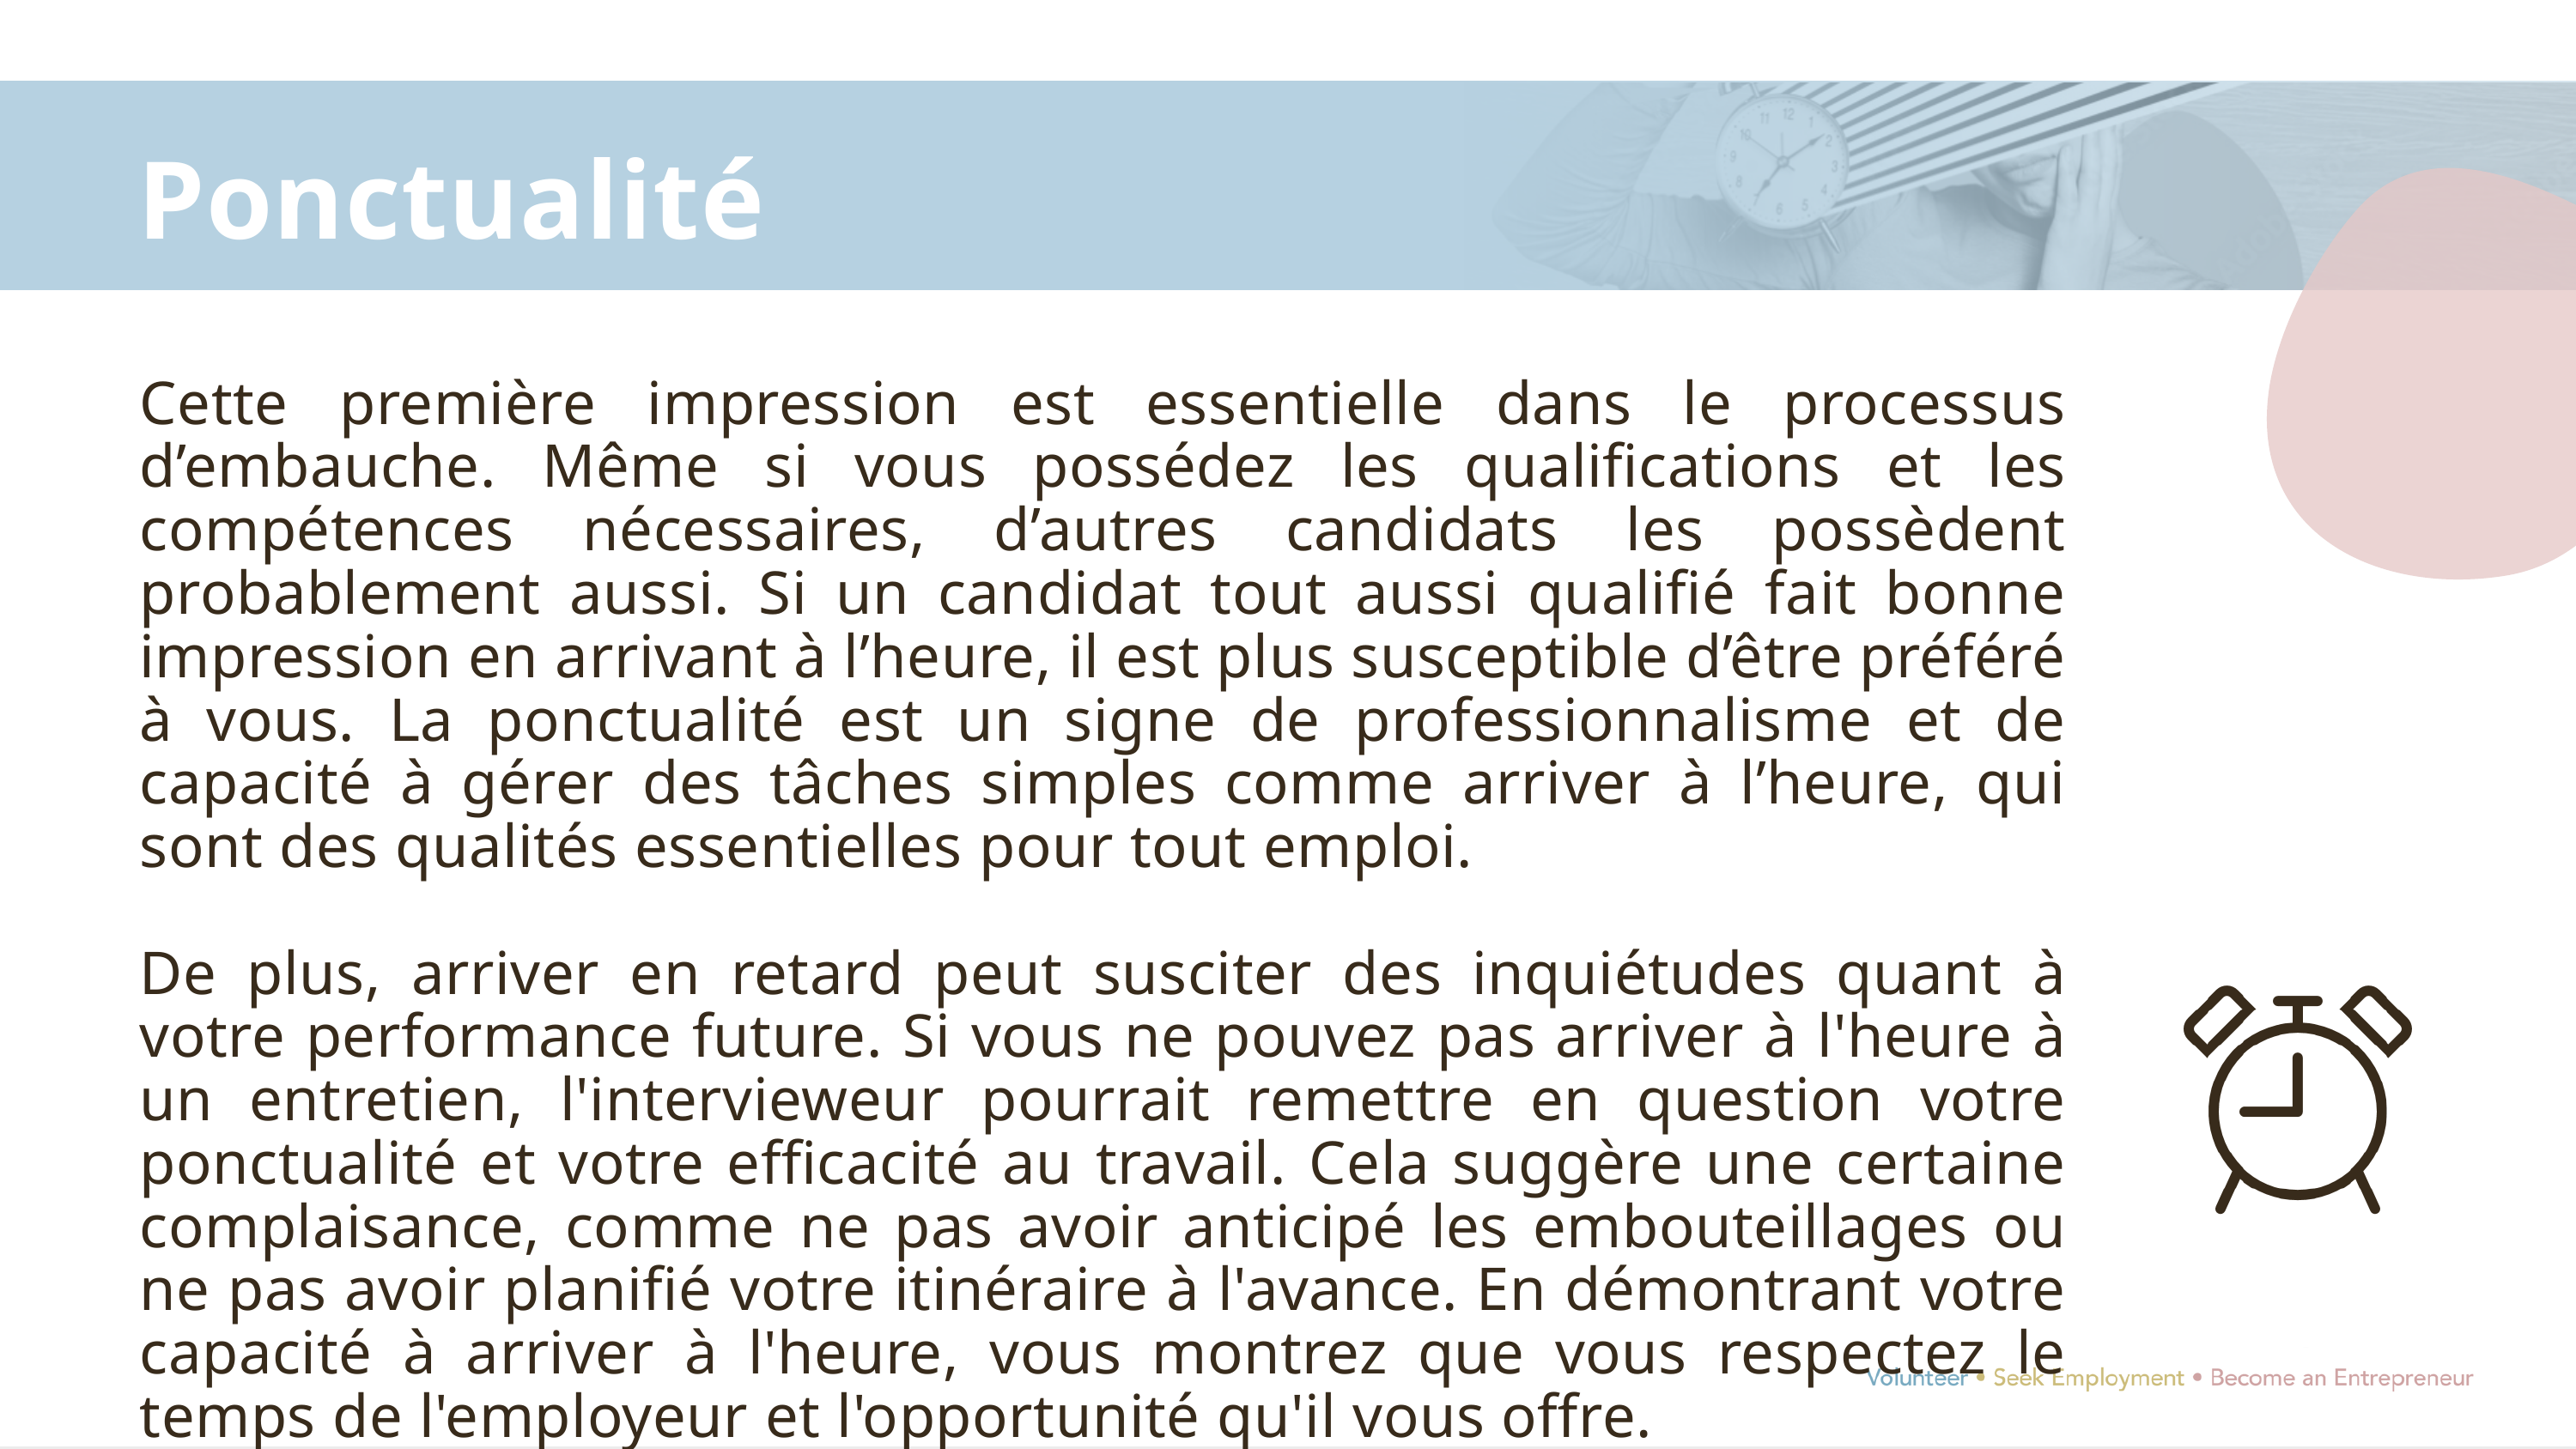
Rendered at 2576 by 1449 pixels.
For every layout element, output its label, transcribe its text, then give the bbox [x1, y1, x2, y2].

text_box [0, 81, 2576, 290]
text_box [2136, 938, 2458, 1260]
text_box Cette première impression est essentielle dans le processus d’embauche. Même si vous possédez les qualifications et les compétences nécessaires, d’autres candidats les possèdent probablement aussi. Si un candidat tout aussi qualifié fait bonne impression en arrivant à l’heure, il est plus susceptible d’être préféré à vous. La ponctualité est un signe de professionnalisme et de capacité à gérer des tâches simples comme arriver à l’heure, qui sont des qualités essentielles pour tout emploi. De plus, arriver en retard peut susciter des inquiétudes quant à votre performance future. Si vous ne pouvez pas arriver à l'heure à un entretien, l'intervieweur pourrait remettre en question votre ponctualité et votre efficacité au travail. Cela suggère une certaine complaisance, comme ne pas avoir anticipé les embouteillages ou ne pas avoir planifié votre itinéraire à l'avance. En démontrant votre capacité à arriver à l'heure, vous montrez que vous respectez le temps de l'employeur et l'opportunité qu'il vous offre. [139, 373, 2067, 1443]
text_box Ponctualité [137, 300, 1674, 585]
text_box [2266, 167, 2576, 580]
text_box [2067, 1347, 2538, 1421]
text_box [0, 1446, 2570, 1449]
